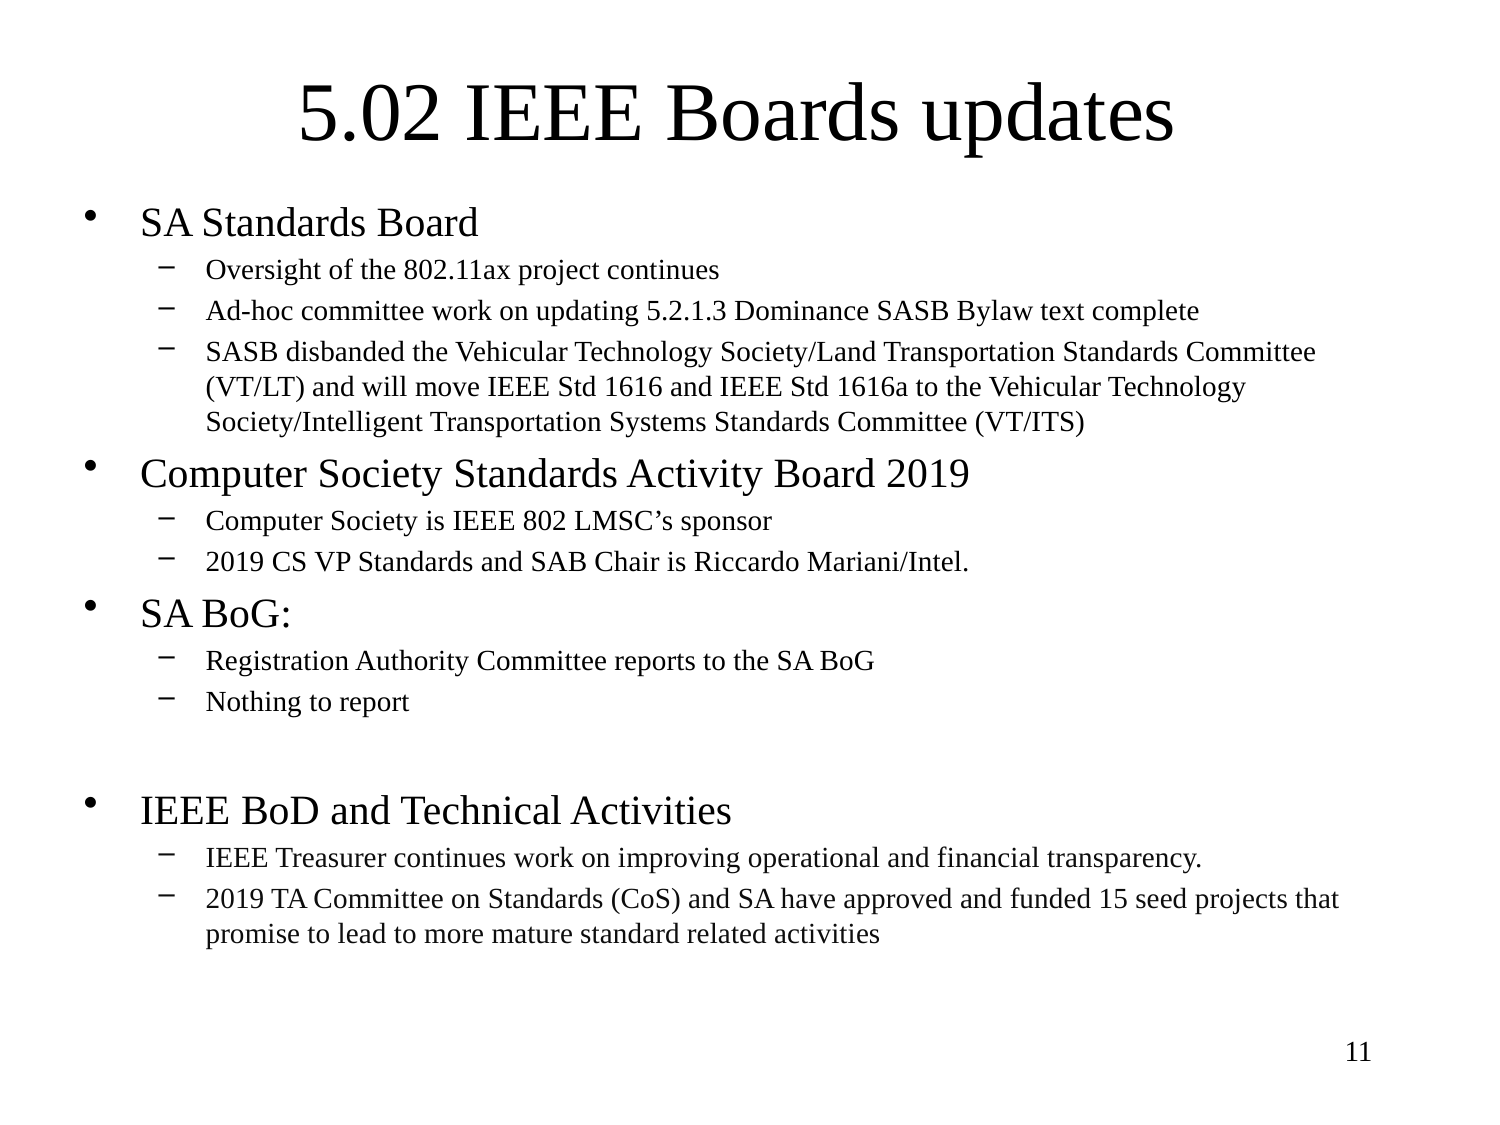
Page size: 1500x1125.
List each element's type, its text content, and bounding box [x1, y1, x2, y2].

text_box 5.02 IEEE Boards updates [99, 50, 1375, 238]
slide_number 11 [1074, 1024, 1388, 1101]
list SA Standards Board Oversight of the 802.11ax project continues Ad-hoc committee work on updating 5.2.1.3 Dominance SASB Bylaw text complete SASB disbanded the Vehicular Technology Society/Land Transportation Standards Committee (VT/LT) and will move IEEE Std 1616 and IEEE Std 1616a to the Vehicular Technology Society/Intelligent Transportation Systems Standards Committee (VT/ITS) Computer Society Standards Activity Board 2019 Computer Society is IEEE 802 LMSC’s sponsor 2019 CS VP Standards and SAB Chair is Riccardo Mariani/Intel. SA BoG: Registration Authority Committee reports to the SA BoG Nothing to report IEEE BoD and Technical Activities IEEE Treasurer continues work on improving operational and financial transparency. 2019 TA Committee on Standards (CoS) and SA have approved and funded 15 seed projects that promise to lead to more mature standard related activities [68, 187, 1407, 1026]
